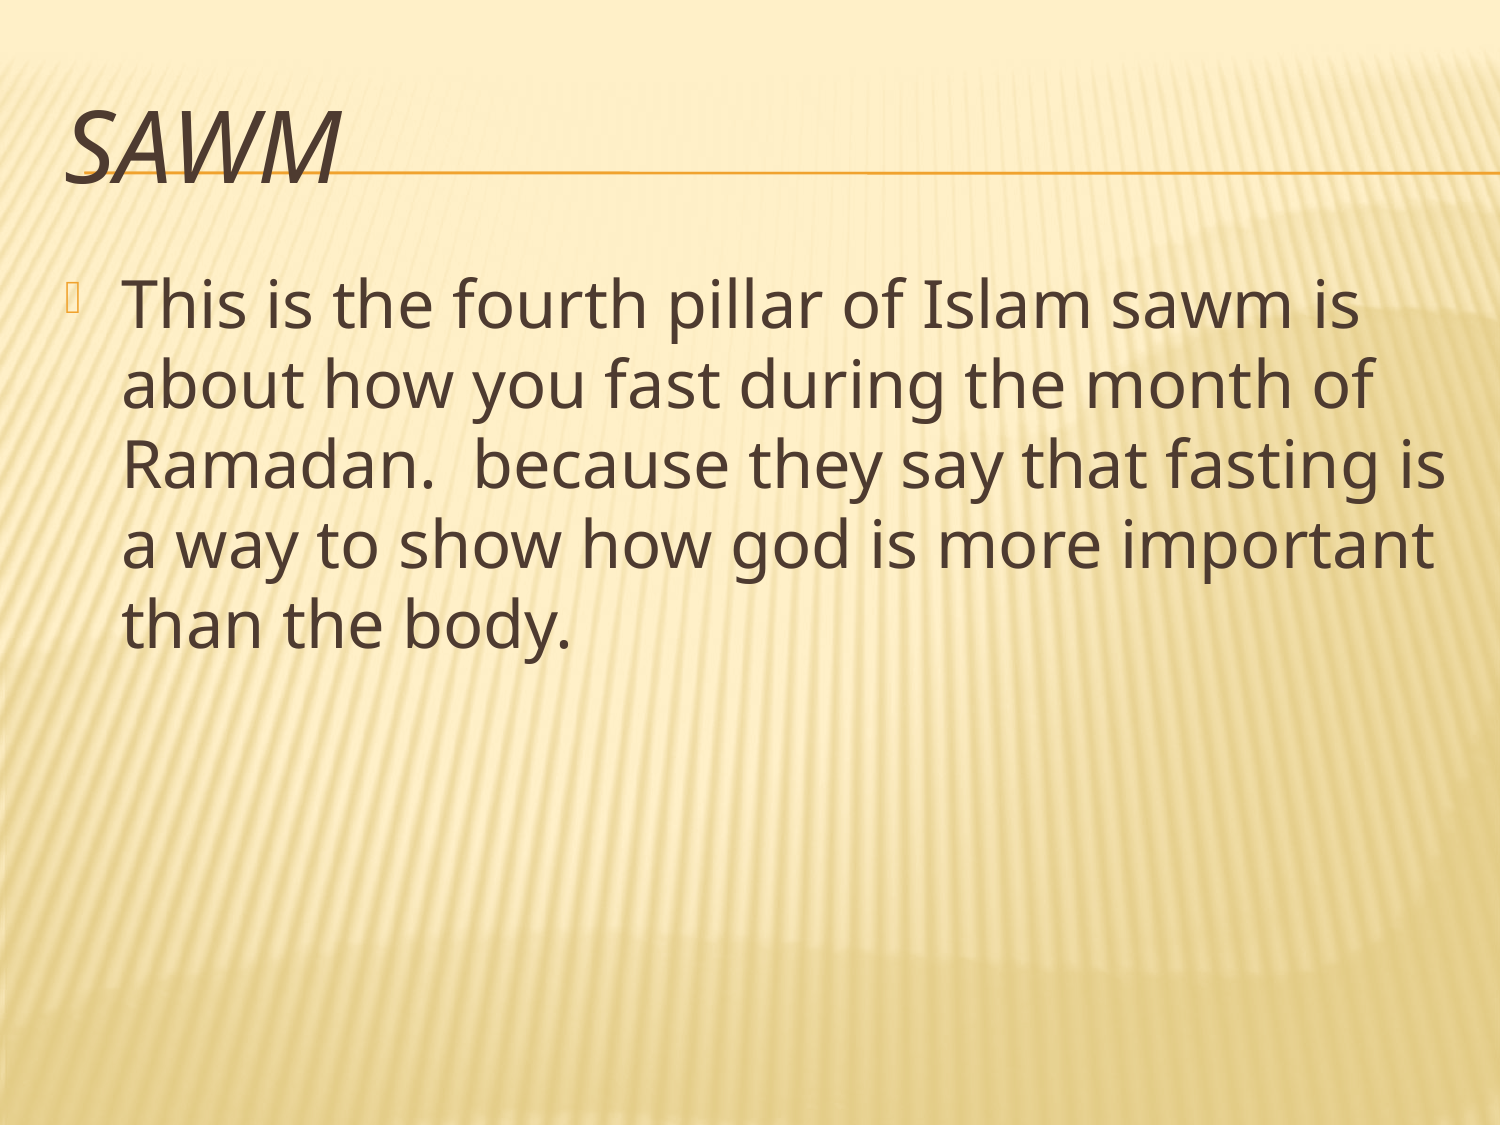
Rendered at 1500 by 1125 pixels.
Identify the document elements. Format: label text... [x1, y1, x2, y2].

list This is the fourth pillar of Islam sawm is about how you fast during the month of Ramadan. because they say that fasting is a way to show how god is more important than the body. [50, 254, 1475, 998]
title Sawm [50, 75, 1475, 213]
